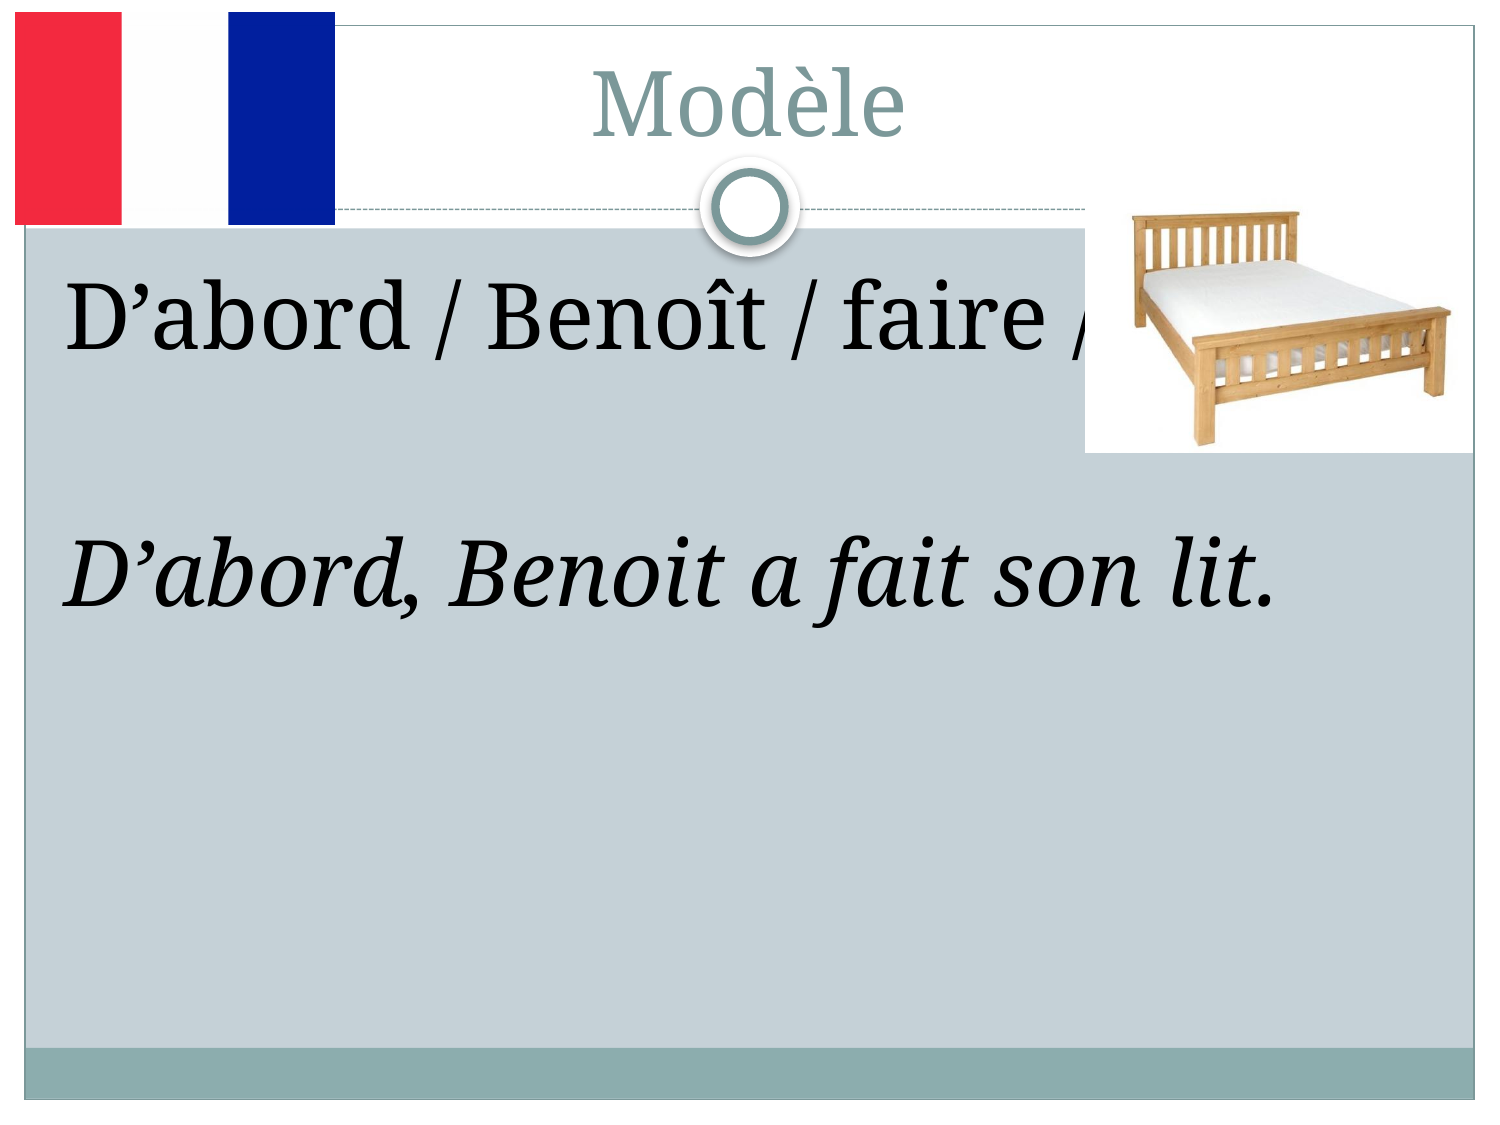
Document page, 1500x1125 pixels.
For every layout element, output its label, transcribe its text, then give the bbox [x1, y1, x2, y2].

title Modèle [340, 37, 1450, 162]
list D’abord / Benoît / faire / D’abord, Benoit a fait son lit. [49, 250, 1473, 1001]
picture [1085, 193, 1474, 453]
picture [15, 12, 335, 225]
